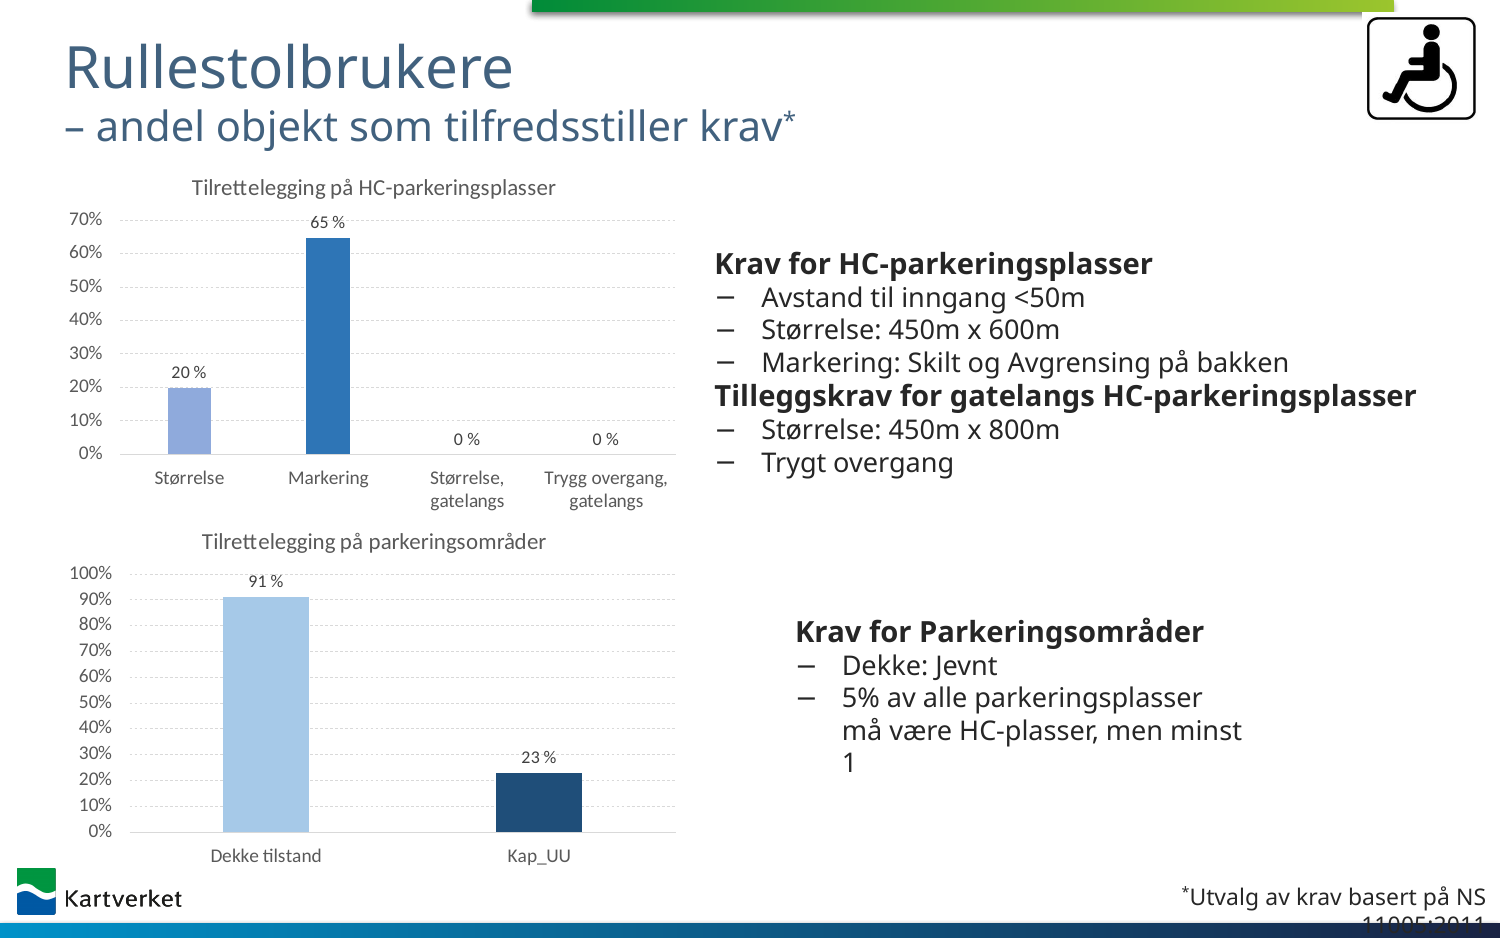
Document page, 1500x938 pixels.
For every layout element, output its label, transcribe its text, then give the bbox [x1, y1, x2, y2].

picture [1362, 12, 1481, 126]
picture [62, 166, 687, 519]
text_box *Utvalg av krav basert på NS 11005:2011 [1068, 873, 1500, 938]
text_box Krav for HC-parkeringsplasser Avstand til inngang <50m Størrelse: 450m x 600m Markering: Skilt og Avgrensing på bakken Tilleggskrav for gatelangs HC-parkeringsplasser Størrelse: 450m x 800m Trygt overgang [699, 237, 1433, 485]
text_box Rullestolbrukere – andel objekt som tilfredsstiller krav* [49, 25, 1431, 158]
text_box Krav for Parkeringsområder Dekke: Jevnt 5% av alle parkeringsplasser må være HC-plasser, men minst 1 [780, 605, 1261, 786]
picture [62, 520, 687, 874]
